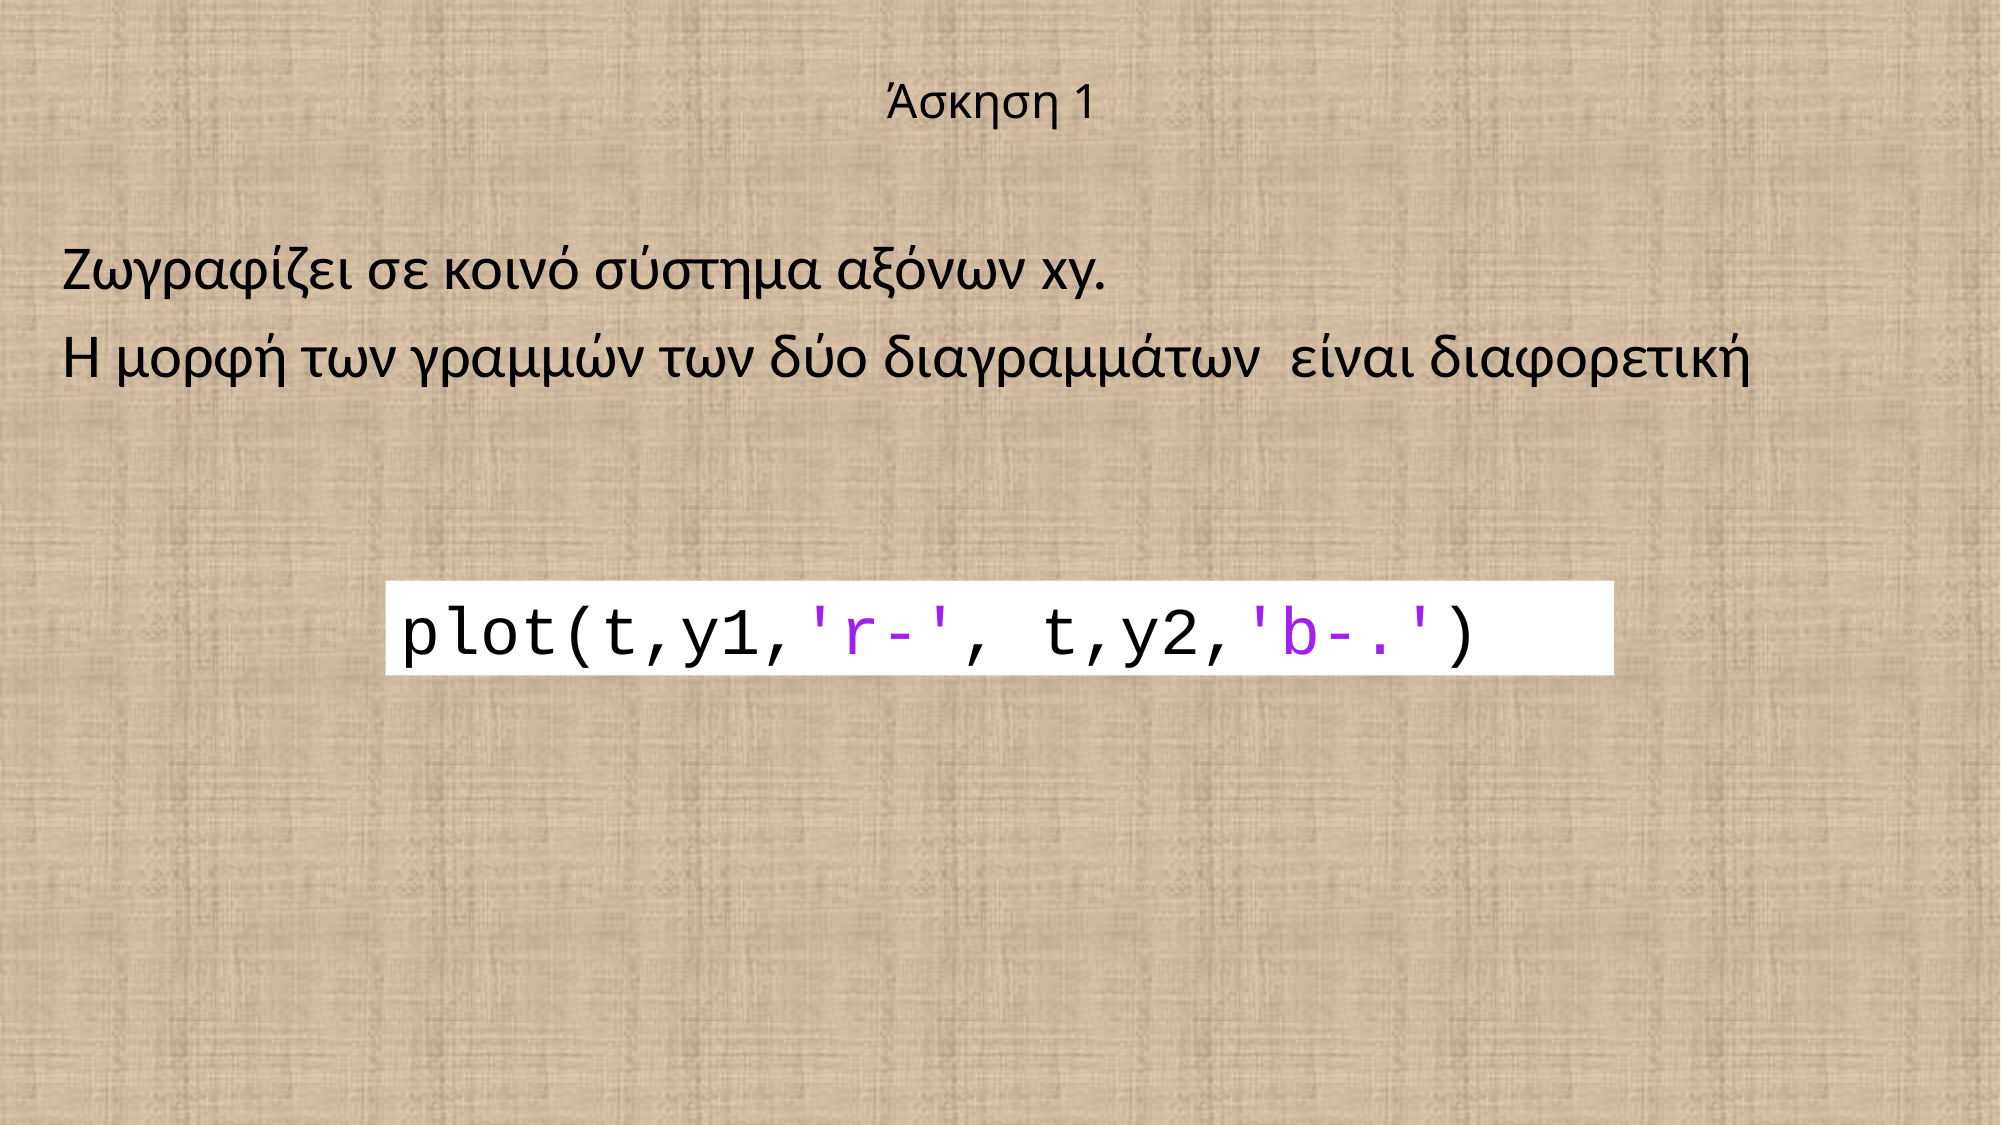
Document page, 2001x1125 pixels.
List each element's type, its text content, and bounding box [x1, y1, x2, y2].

title Άσκηση 1 [249, 16, 1750, 137]
text_box plot(t,y1,'r-', t,y2,'b-.') [385, 580, 1615, 676]
subtitle Zωγραφίζει σε κοινό σύστημα αξόνων xy. Η μορφή των γραμμών των δύο διαγραμμάτων είναι διαφορετική [47, 227, 1966, 470]
